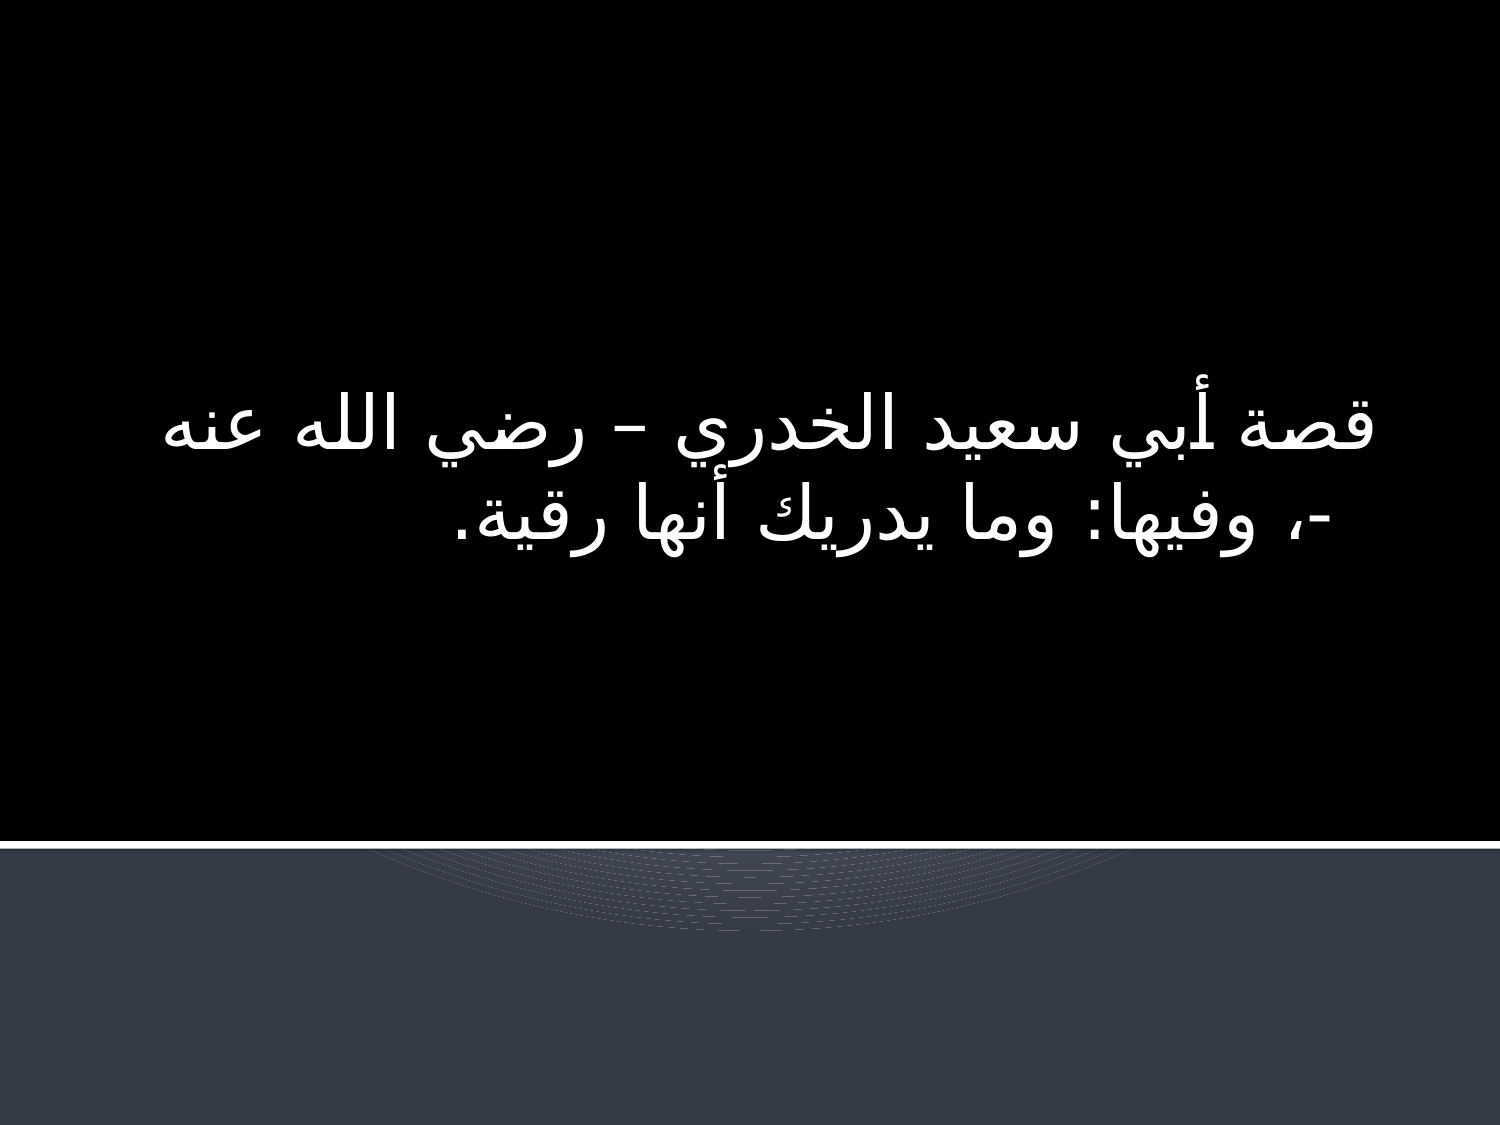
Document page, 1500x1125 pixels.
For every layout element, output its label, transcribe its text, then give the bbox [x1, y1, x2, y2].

subtitle قصة أبي سعيد الخدري – رضي الله عنه -، وفيها: وما يدريك أنها رقية. [140, 281, 1416, 645]
